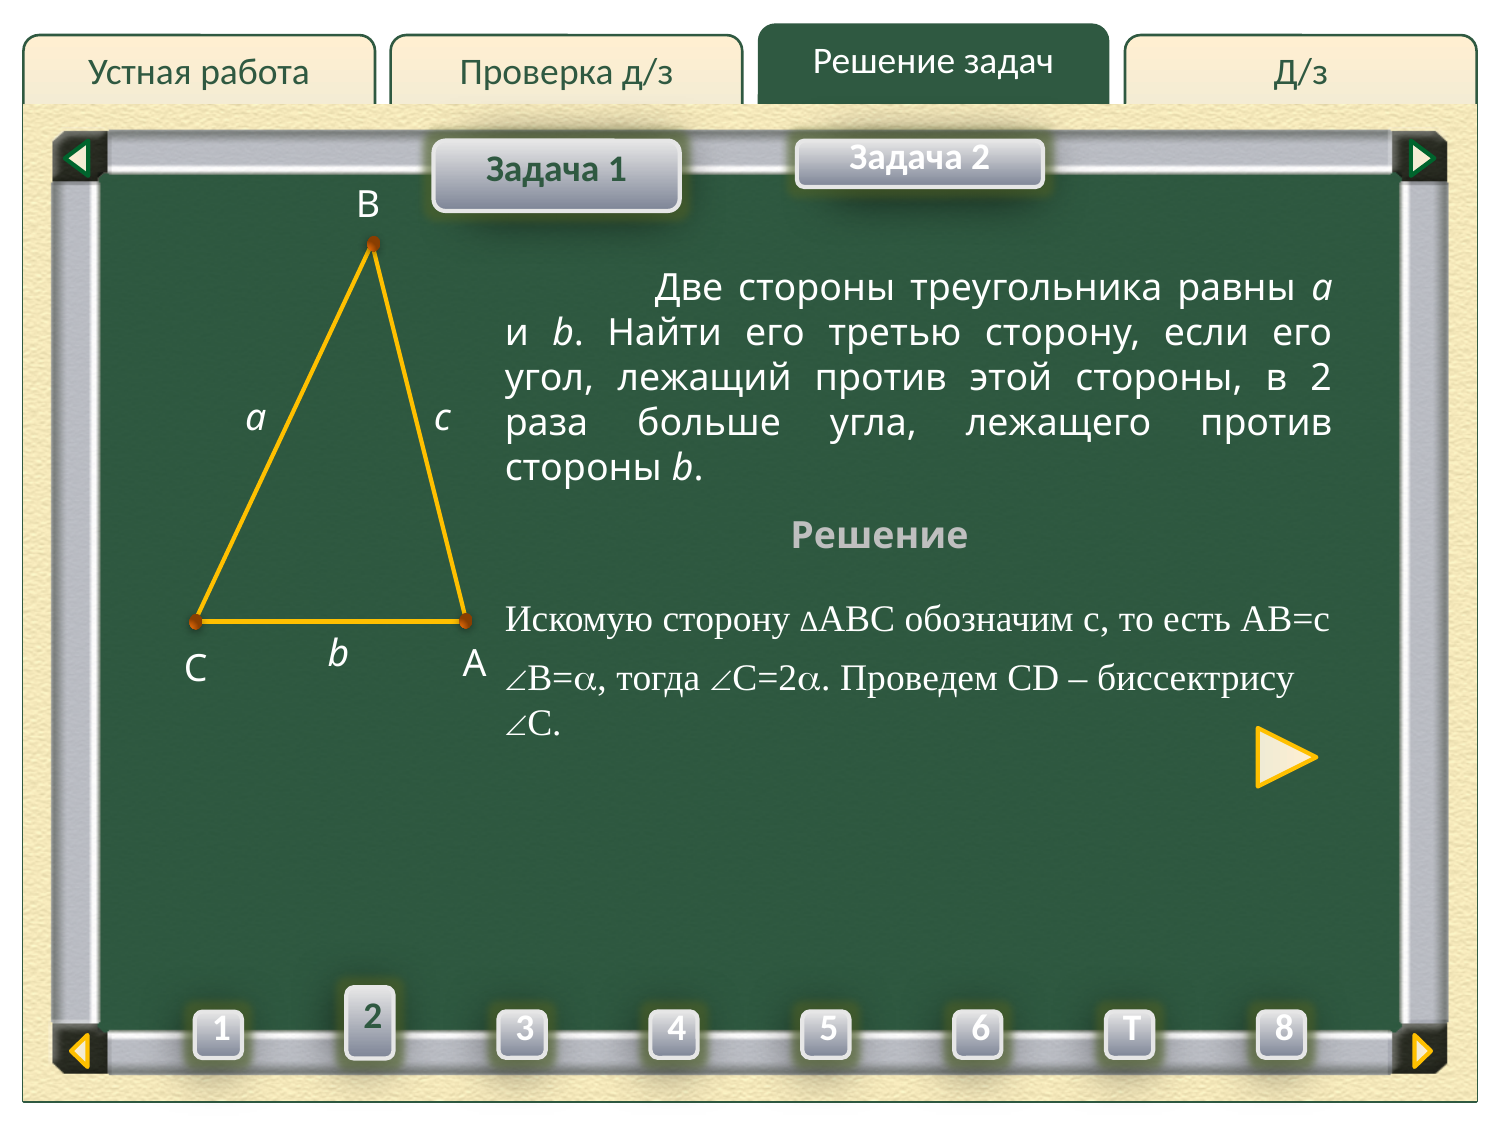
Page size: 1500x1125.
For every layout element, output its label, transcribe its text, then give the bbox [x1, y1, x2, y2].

text_box Решение задач [755, 21, 1112, 101]
picture [22, 104, 1477, 1102]
text_box Д/з [1122, 32, 1479, 103]
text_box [194, 243, 373, 620]
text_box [376, 243, 467, 620]
text_box Устная работа [21, 32, 378, 102]
text_box Проверка д/з [388, 32, 745, 101]
